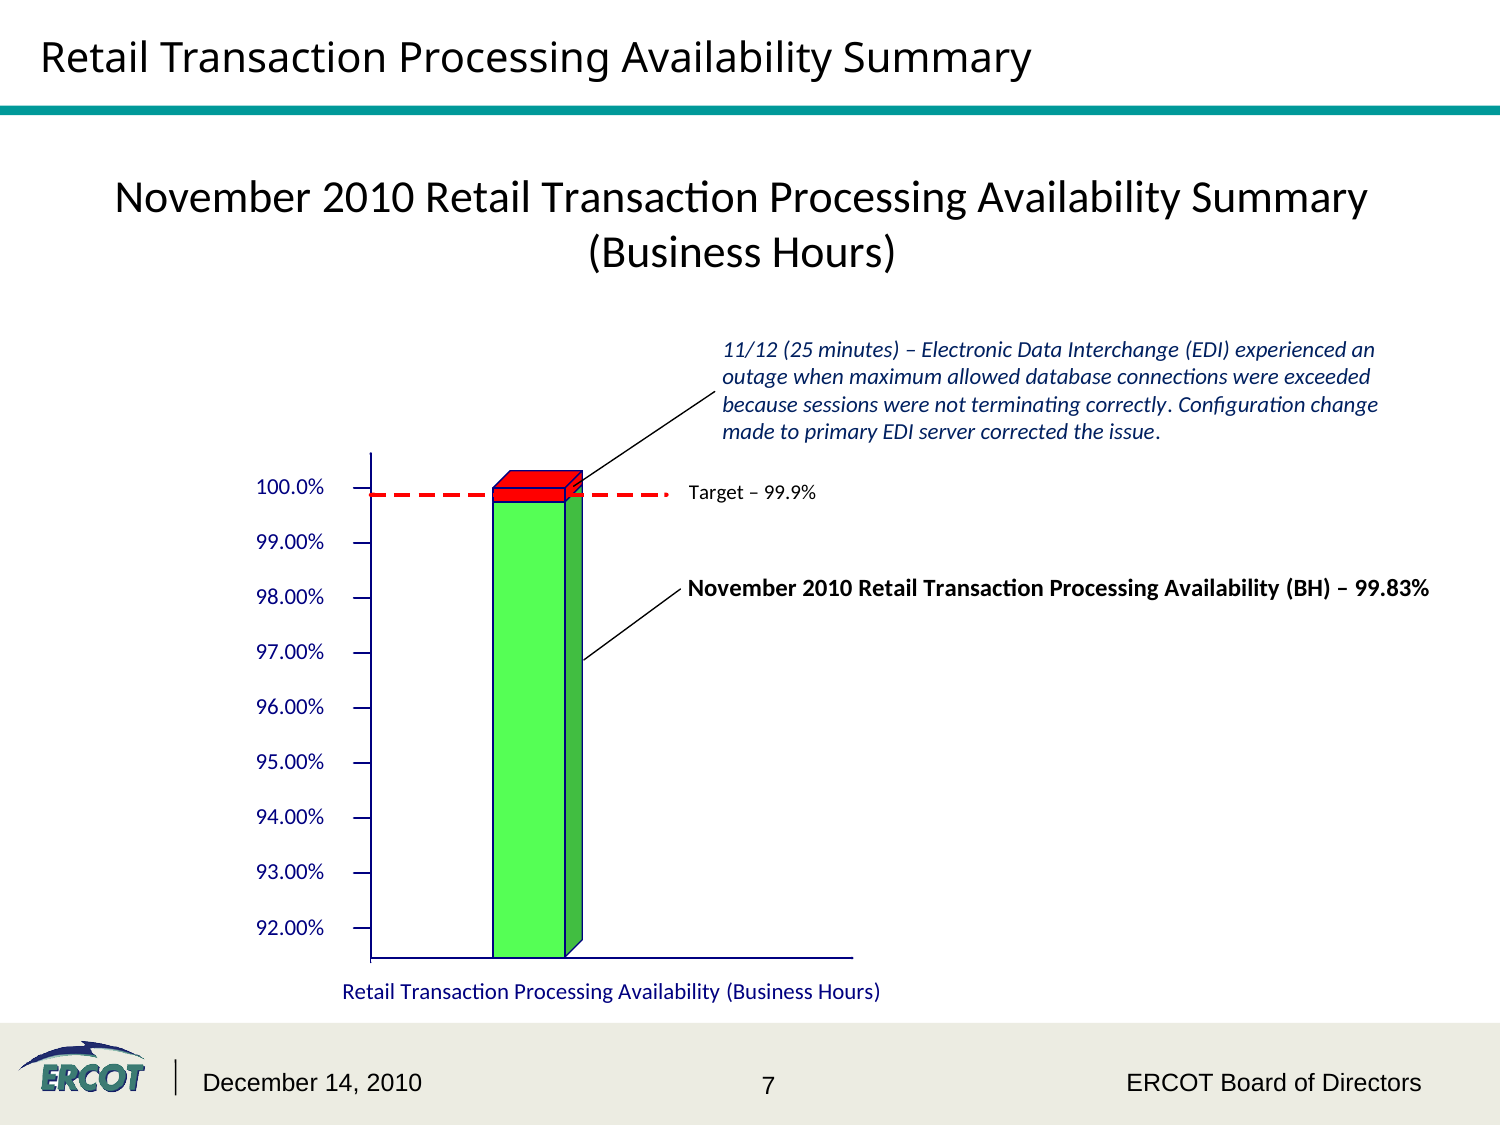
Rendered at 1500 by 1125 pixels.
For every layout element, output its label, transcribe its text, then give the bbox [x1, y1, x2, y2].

title Retail Transaction Processing Availability Summary [24, 0, 1451, 113]
footer ERCOT Board of Directors [1024, 1059, 1438, 1125]
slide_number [187, 1059, 538, 1125]
picture [10, 1031, 151, 1111]
picture [112, 162, 1432, 1009]
